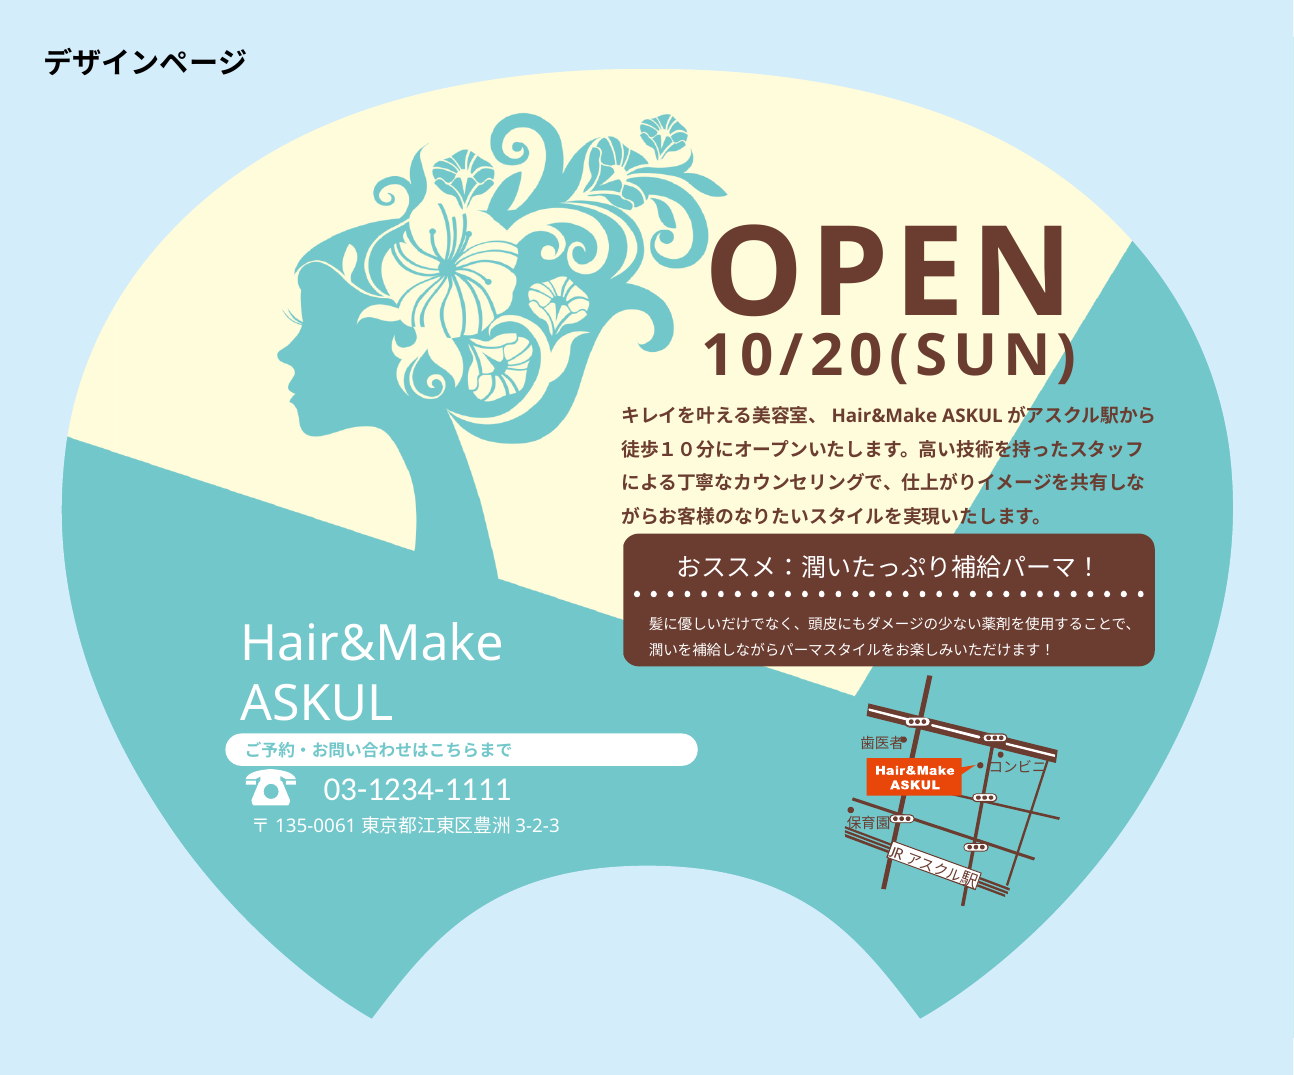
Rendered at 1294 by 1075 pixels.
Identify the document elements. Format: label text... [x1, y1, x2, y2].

text_box Hair&Make ASKUL [225, 603, 605, 739]
picture [62, 69, 1233, 1018]
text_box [847, 674, 1061, 912]
text_box ご予約・お問い合わせはこちらまで [223, 731, 700, 768]
text_box キレイを叶える美容室、Hair&Make ASKULがアスクル駅から徒歩１０分にオープンいたします。高い技術を持ったスタッフによる丁寧なカウンセリングで、仕上がりイメージを共有しながらお客様のなりたいスタイルを実現いたします。 [606, 404, 1172, 535]
text_box 〒135-0061東京都江東区豊洲3-2-3 [237, 806, 742, 844]
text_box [245, 759, 529, 816]
text_box デザインページ [30, 37, 261, 86]
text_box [575, 182, 1203, 396]
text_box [623, 533, 1155, 668]
